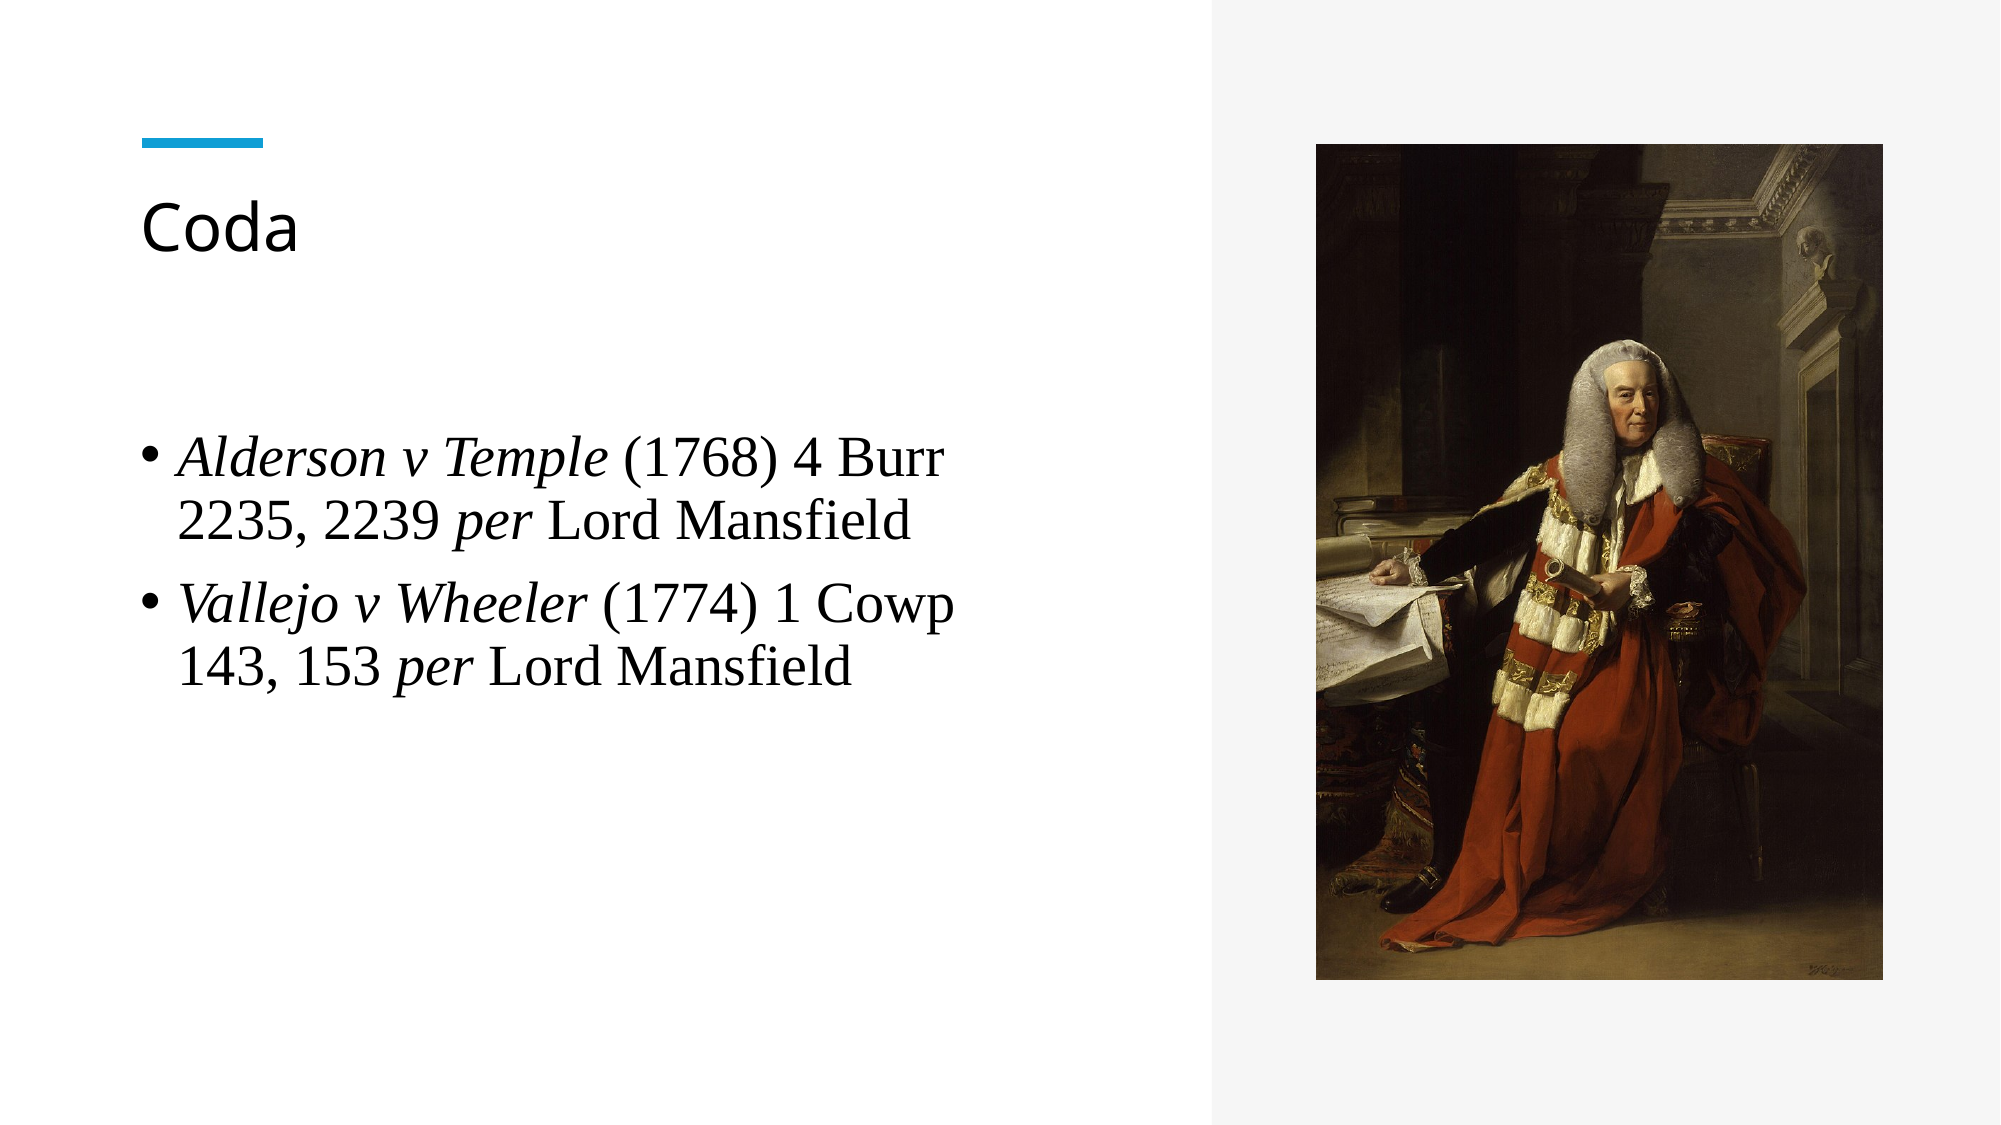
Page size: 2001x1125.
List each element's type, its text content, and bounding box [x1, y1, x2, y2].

picture [1315, 143, 1884, 981]
list Alderson v Temple (1768) 4 Burr 2235, 2239 per Lord Mansfield Vallejo v Wheeler (1774) 1 Cowp 143, 153 per Lord Mansfield [125, 418, 1075, 1010]
text_box [1210, 0, 2000, 1125]
title Coda [125, 186, 1075, 417]
